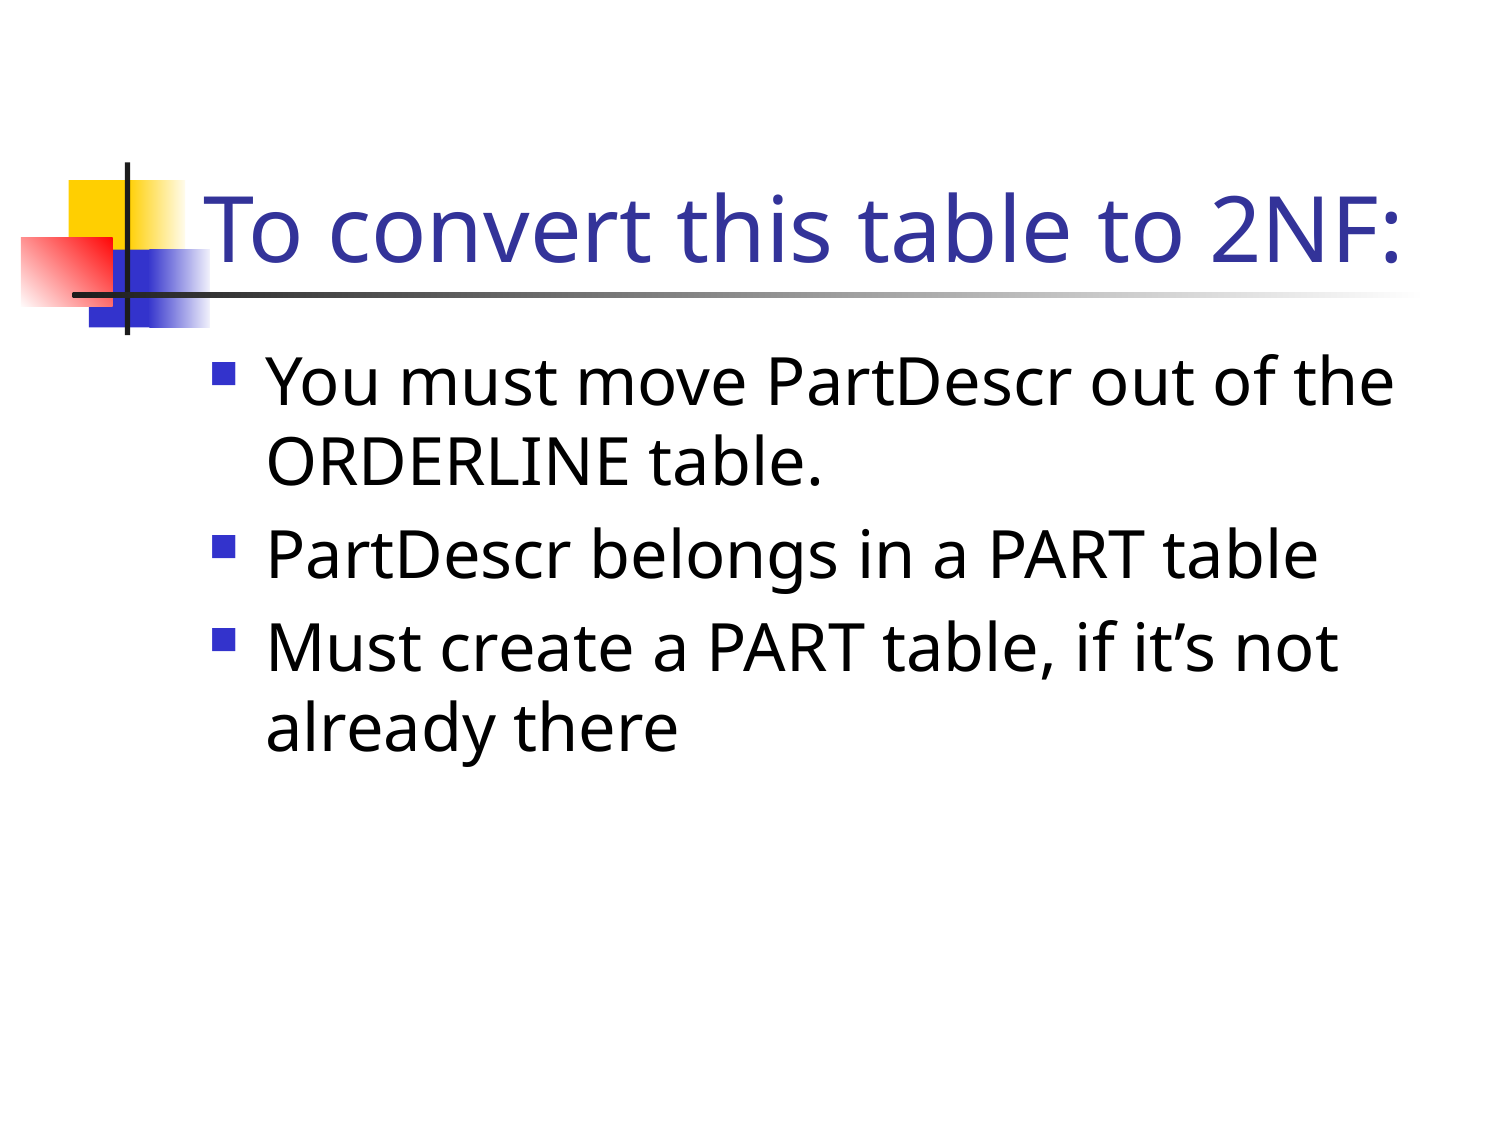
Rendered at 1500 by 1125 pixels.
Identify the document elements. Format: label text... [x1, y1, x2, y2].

list You must move PartDescr out of the ORDERLINE table. PartDescr belongs in a PART table Must create a PART table, if it’s not already there [193, 331, 1469, 1006]
title To convert this table to 2NF: [188, 101, 1468, 289]
